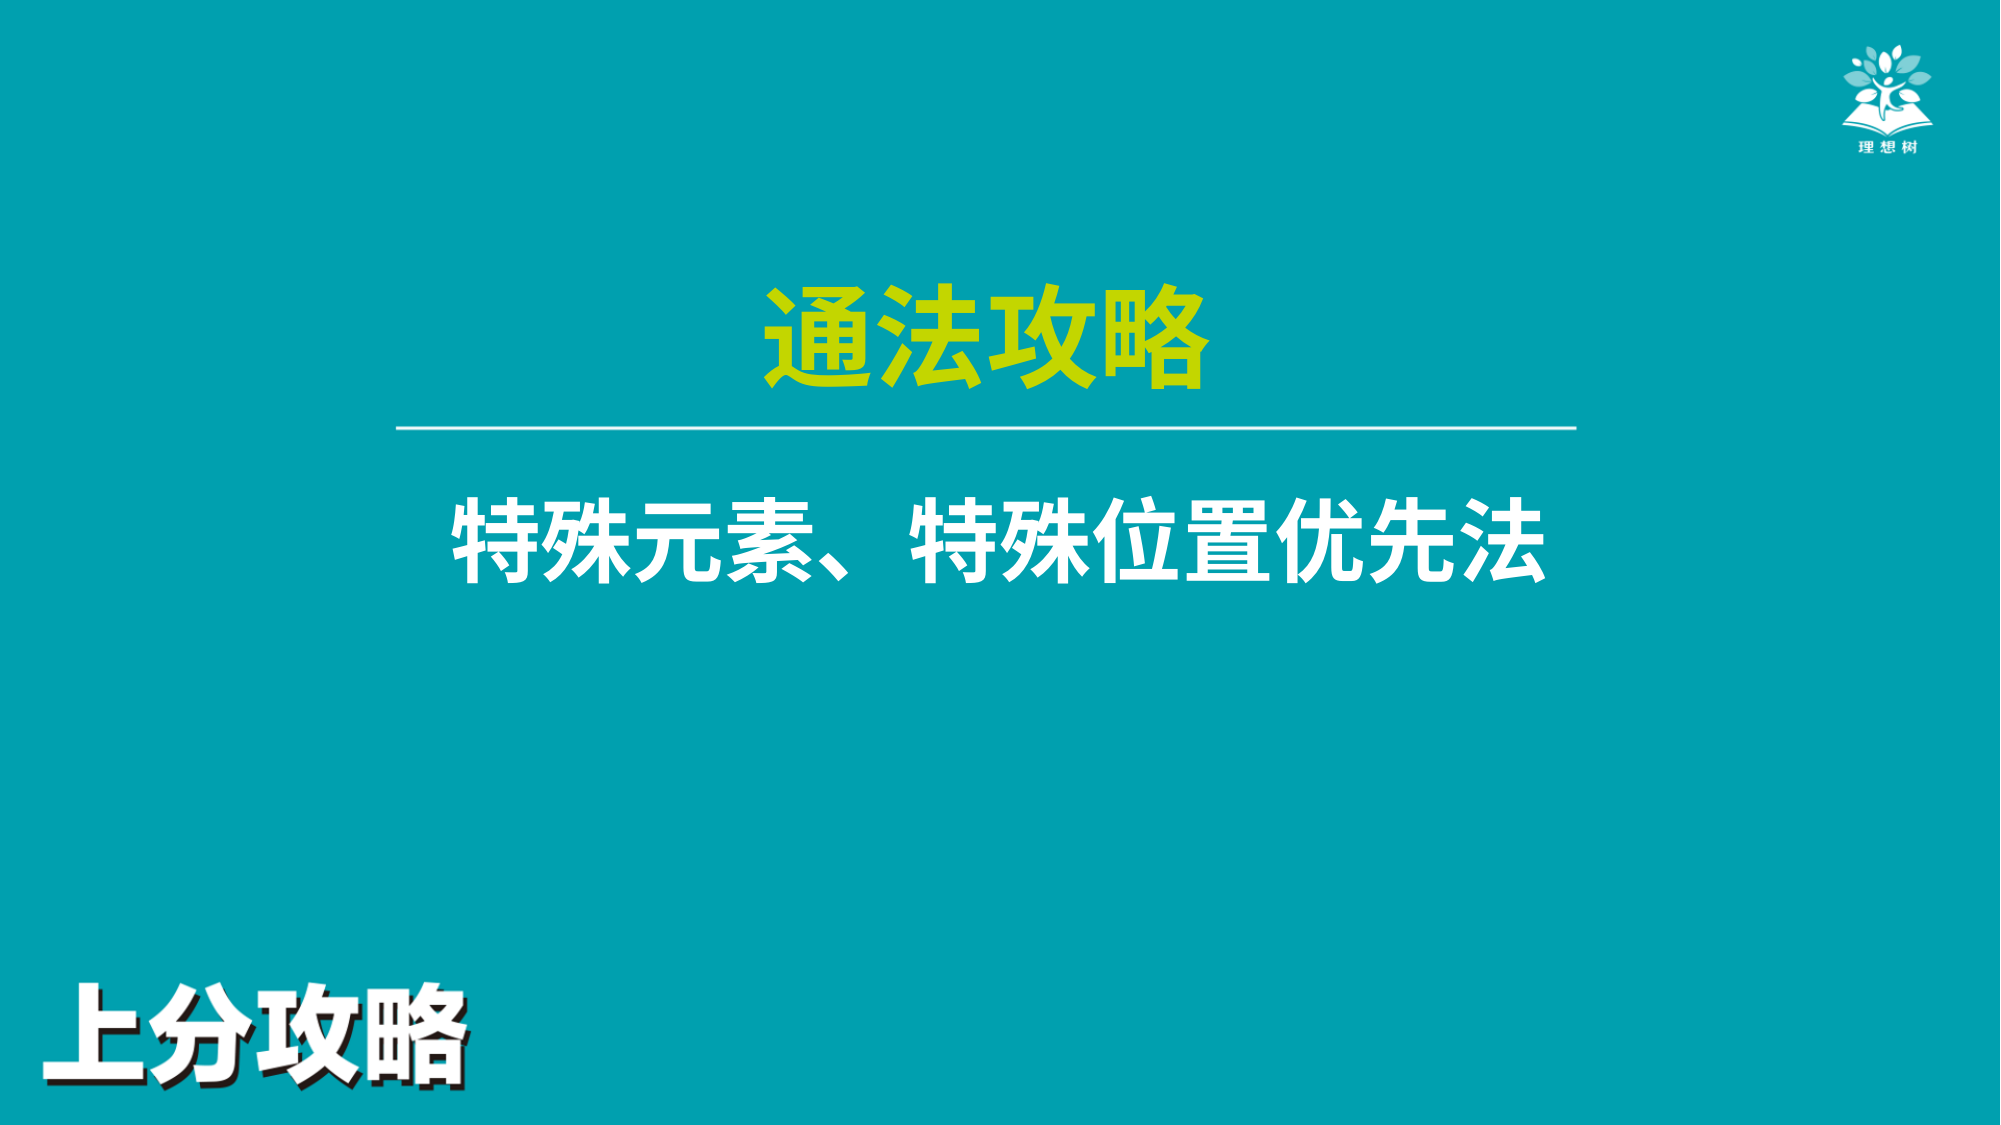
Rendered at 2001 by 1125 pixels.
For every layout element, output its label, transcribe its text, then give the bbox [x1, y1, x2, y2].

picture [0, 603, 2000, 1125]
text_box 通法攻略 [395, 253, 1577, 413]
picture [0, 0, 2000, 472]
text_box 特殊元素、特殊位置优先法 [0, 472, 2000, 603]
